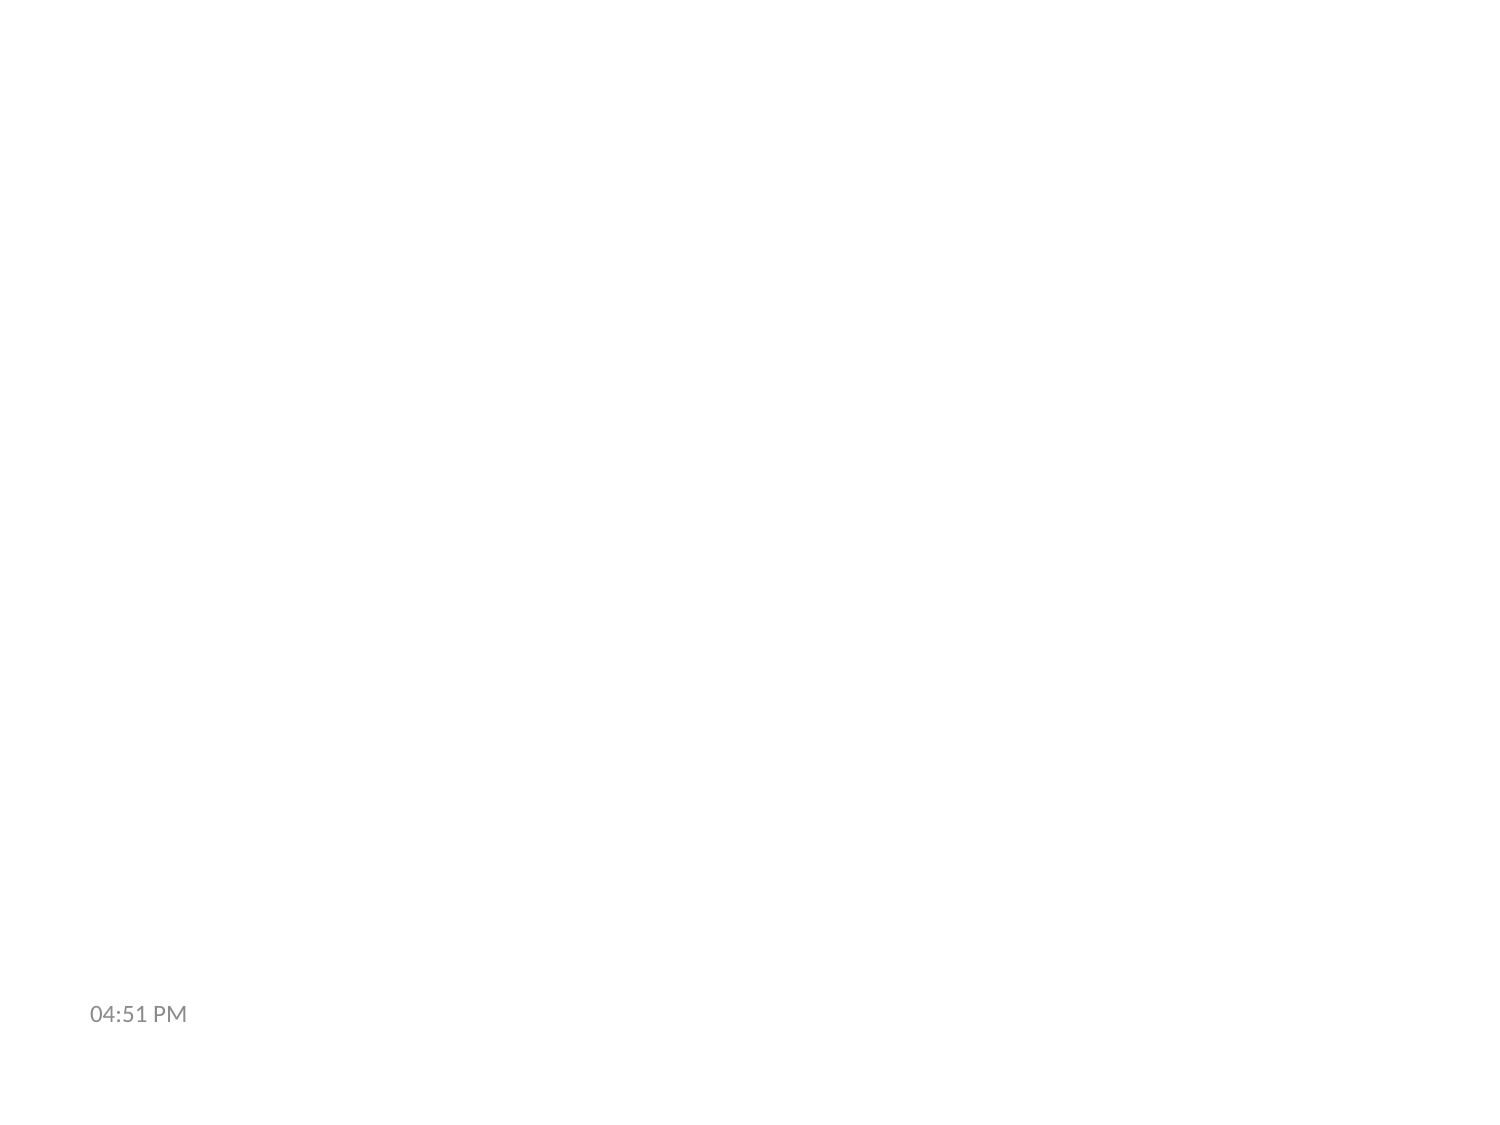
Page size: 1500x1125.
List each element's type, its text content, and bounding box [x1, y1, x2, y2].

text_box 3:35 PM [75, 982, 425, 1043]
